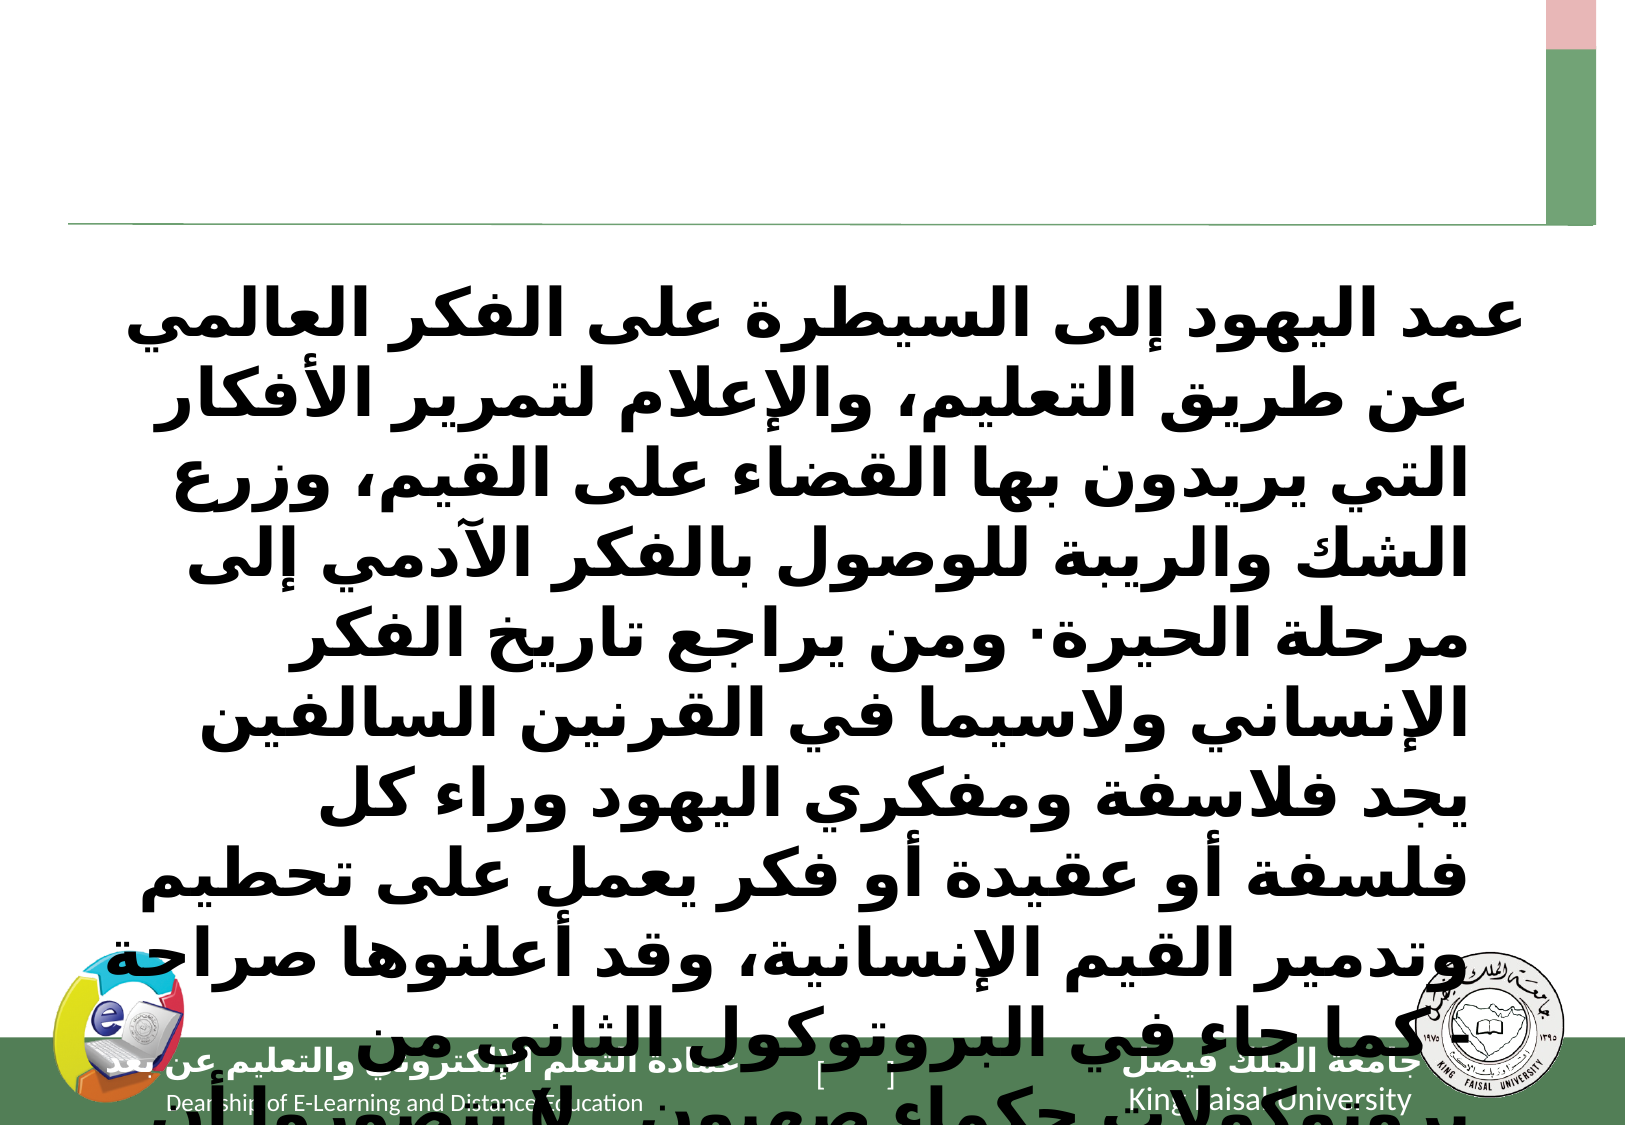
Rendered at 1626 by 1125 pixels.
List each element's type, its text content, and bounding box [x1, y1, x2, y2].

picture [170, 1097, 178, 1104]
picture [50, 949, 188, 1104]
list عمد اليهود إلى السيطرة على الفكر العالمي عن طريق التعليم، والإعلام لتمرير الأفكار التي يريدون بها القضاء على القيم، وزرع الشك والريبة للوصول بالفكر الآدمي إلى مرحلة الحيرة· ومن يراجع تاريخ الفكر الإنساني ولاسيما في القرنين السالفين يجد فلاسفة ومفكري اليهود وراء كل فلسفة أو عقيدة أو فكر يعمل على تحطيم وتدمير القيم الإنسانية، وقد أعلنوها صراحة - كما جاء في البروتوكول الثاني من بروتوكولات حكماء صهيون )لا تتصوروا أن تصريحاتنا كلمات جوفاء، ولاحظوا هنا أن نجاح (دارون وماركس ونيتشه) قد رتبناه من قبل [80, 262, 1544, 1006]
picture [1412, 949, 1567, 1100]
